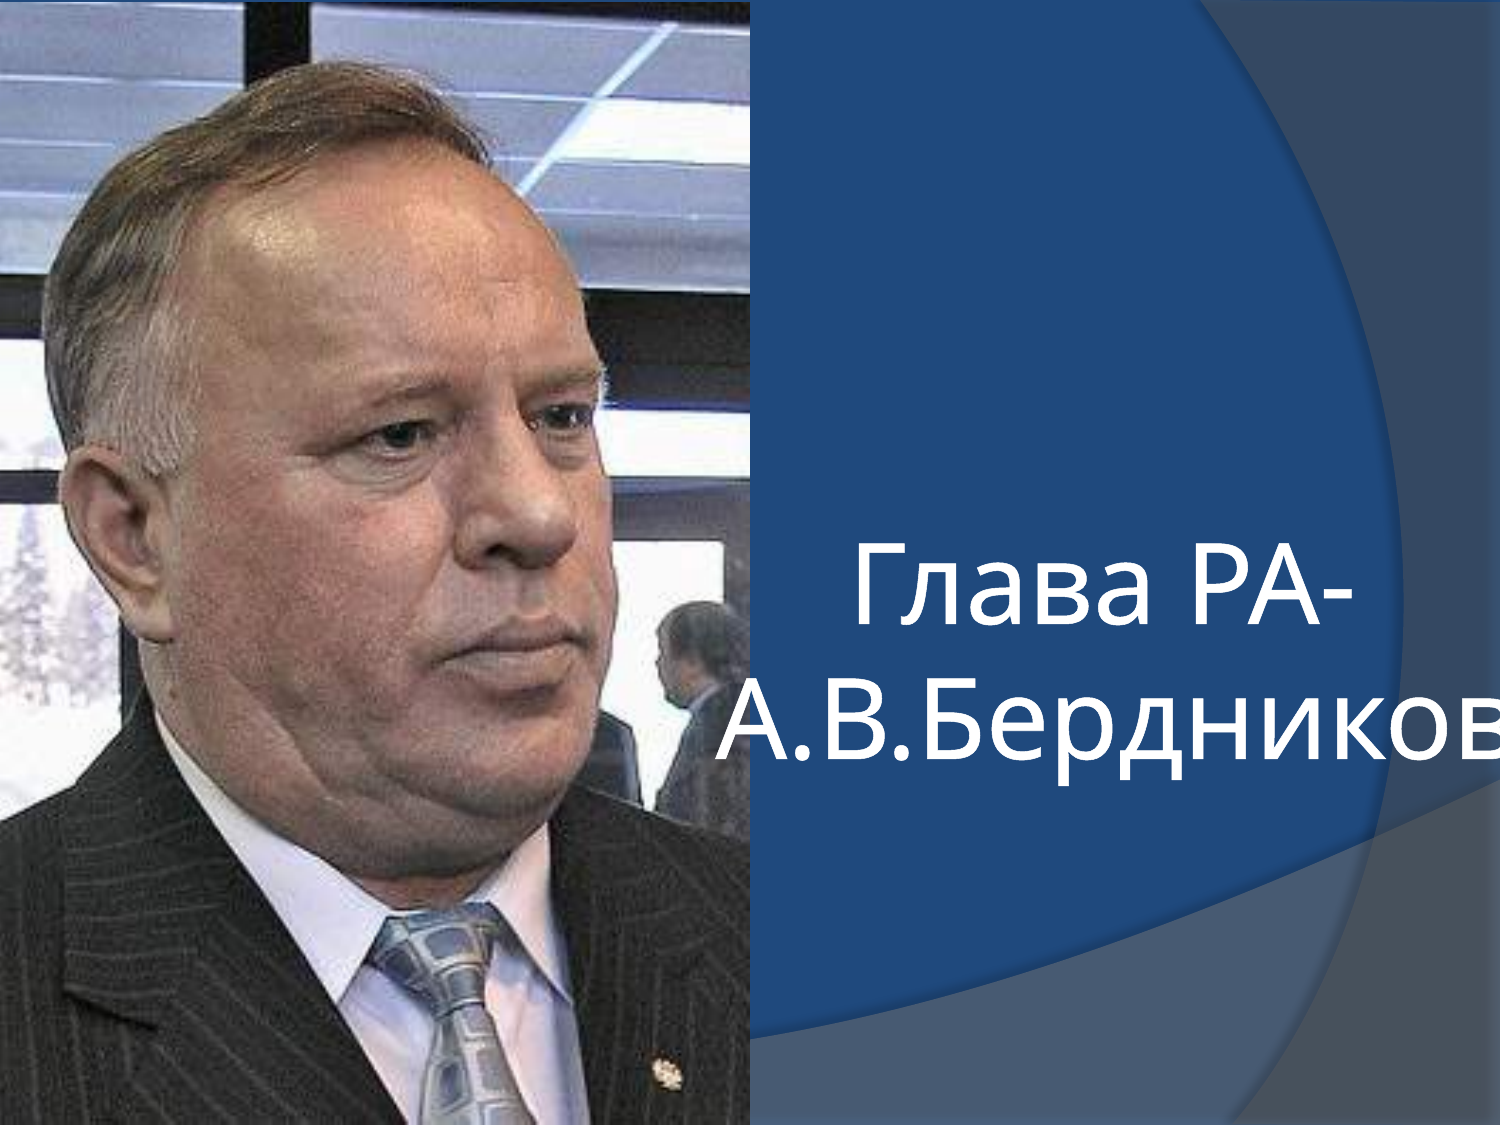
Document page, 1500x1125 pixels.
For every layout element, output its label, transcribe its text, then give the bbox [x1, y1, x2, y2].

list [0, 2, 751, 1125]
text_box Глава РА- А.В.Бердников [754, 503, 1500, 789]
